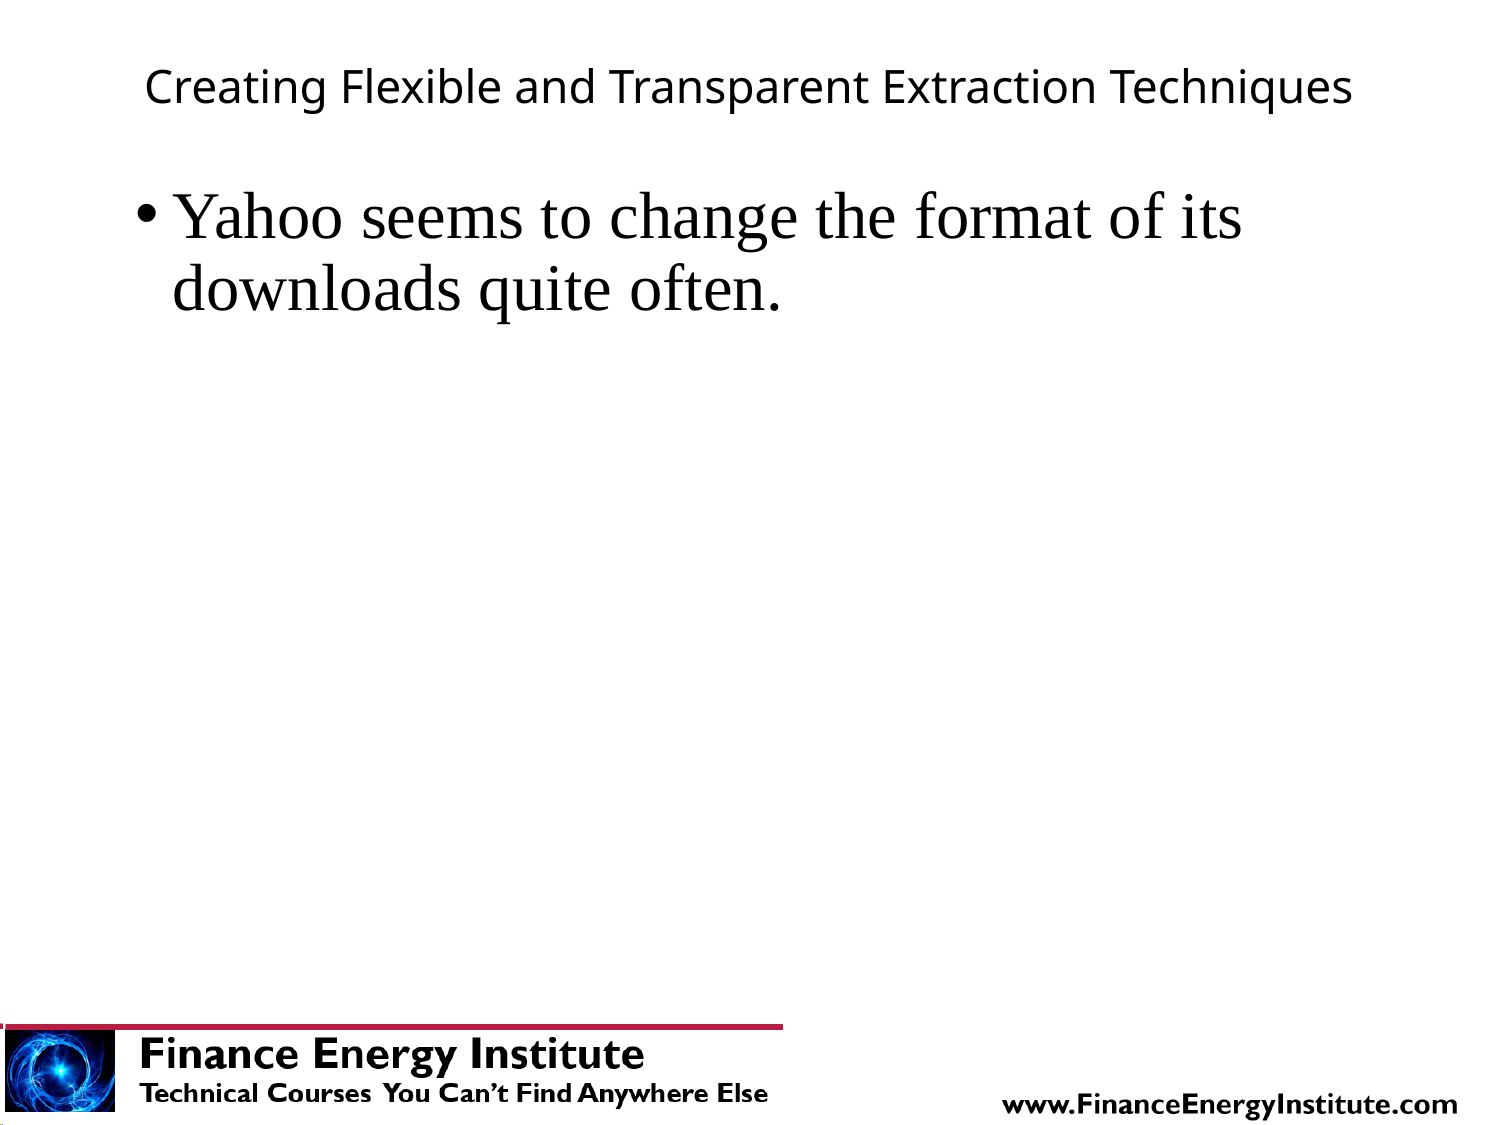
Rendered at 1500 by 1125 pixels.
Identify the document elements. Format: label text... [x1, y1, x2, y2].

picture [997, 1087, 1467, 1125]
picture [0, 1014, 783, 1125]
title Creating Flexible and Transparent Extraction Techniques [120, 32, 1378, 146]
list Yahoo seems to change the format of its downloads quite often. [120, 173, 1417, 980]
